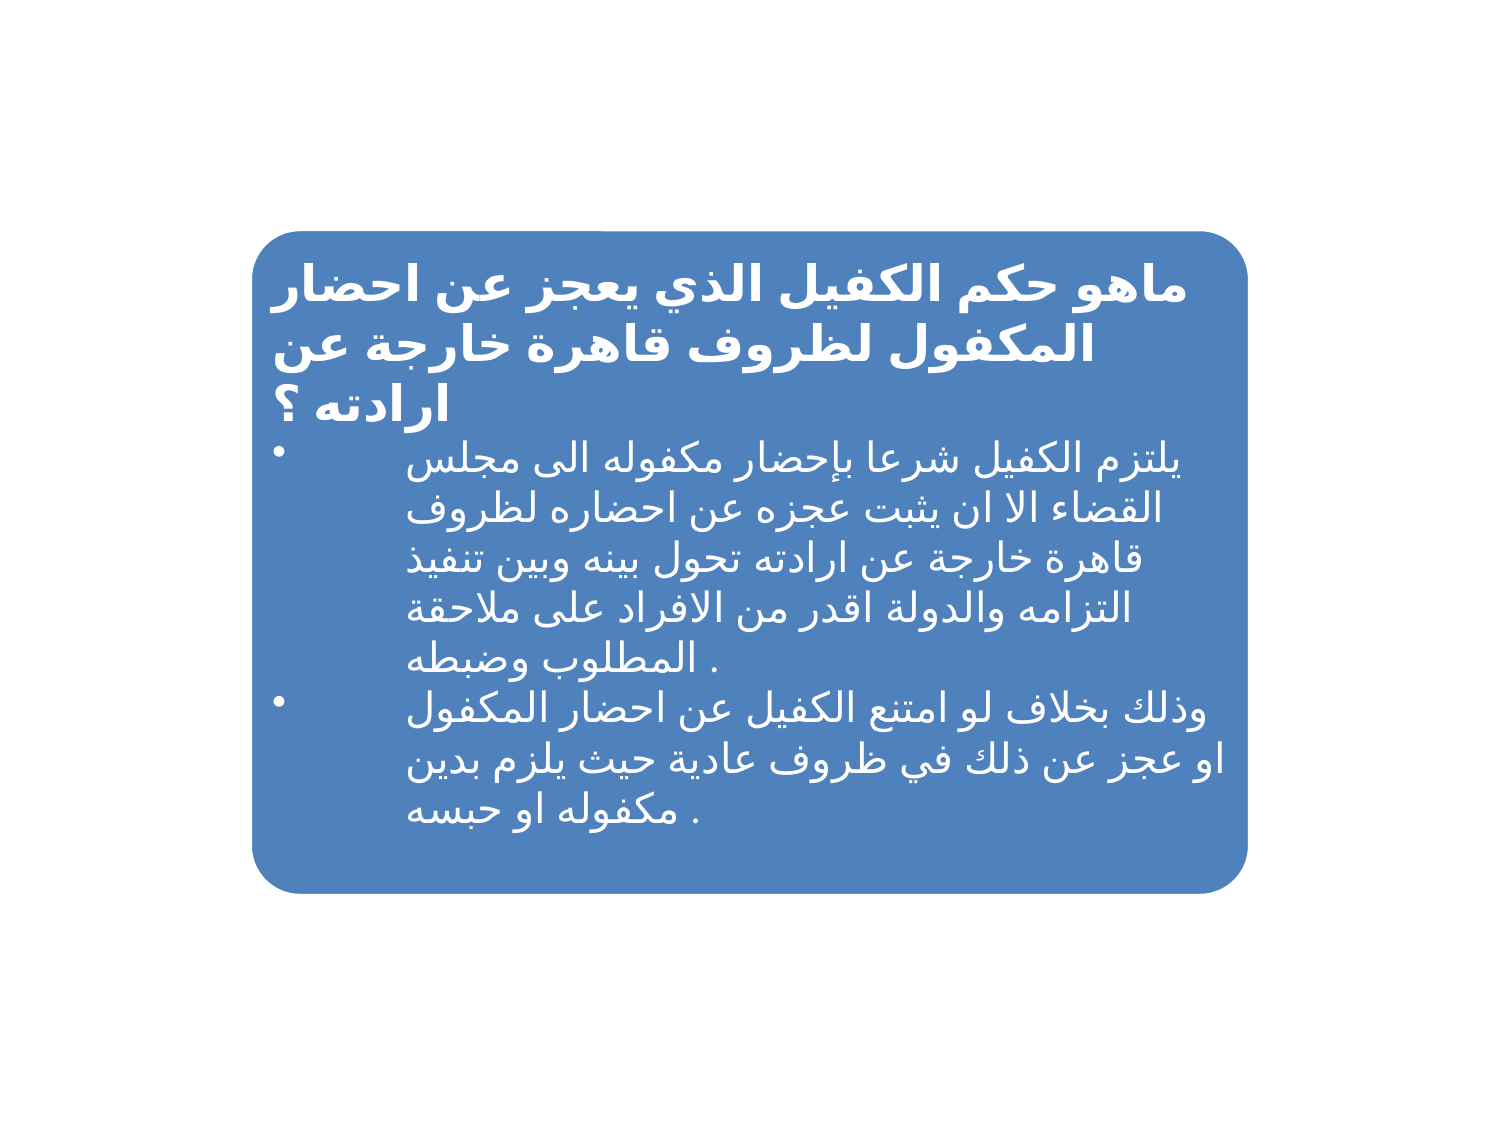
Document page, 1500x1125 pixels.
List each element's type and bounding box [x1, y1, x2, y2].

text_box [249, 228, 1251, 897]
